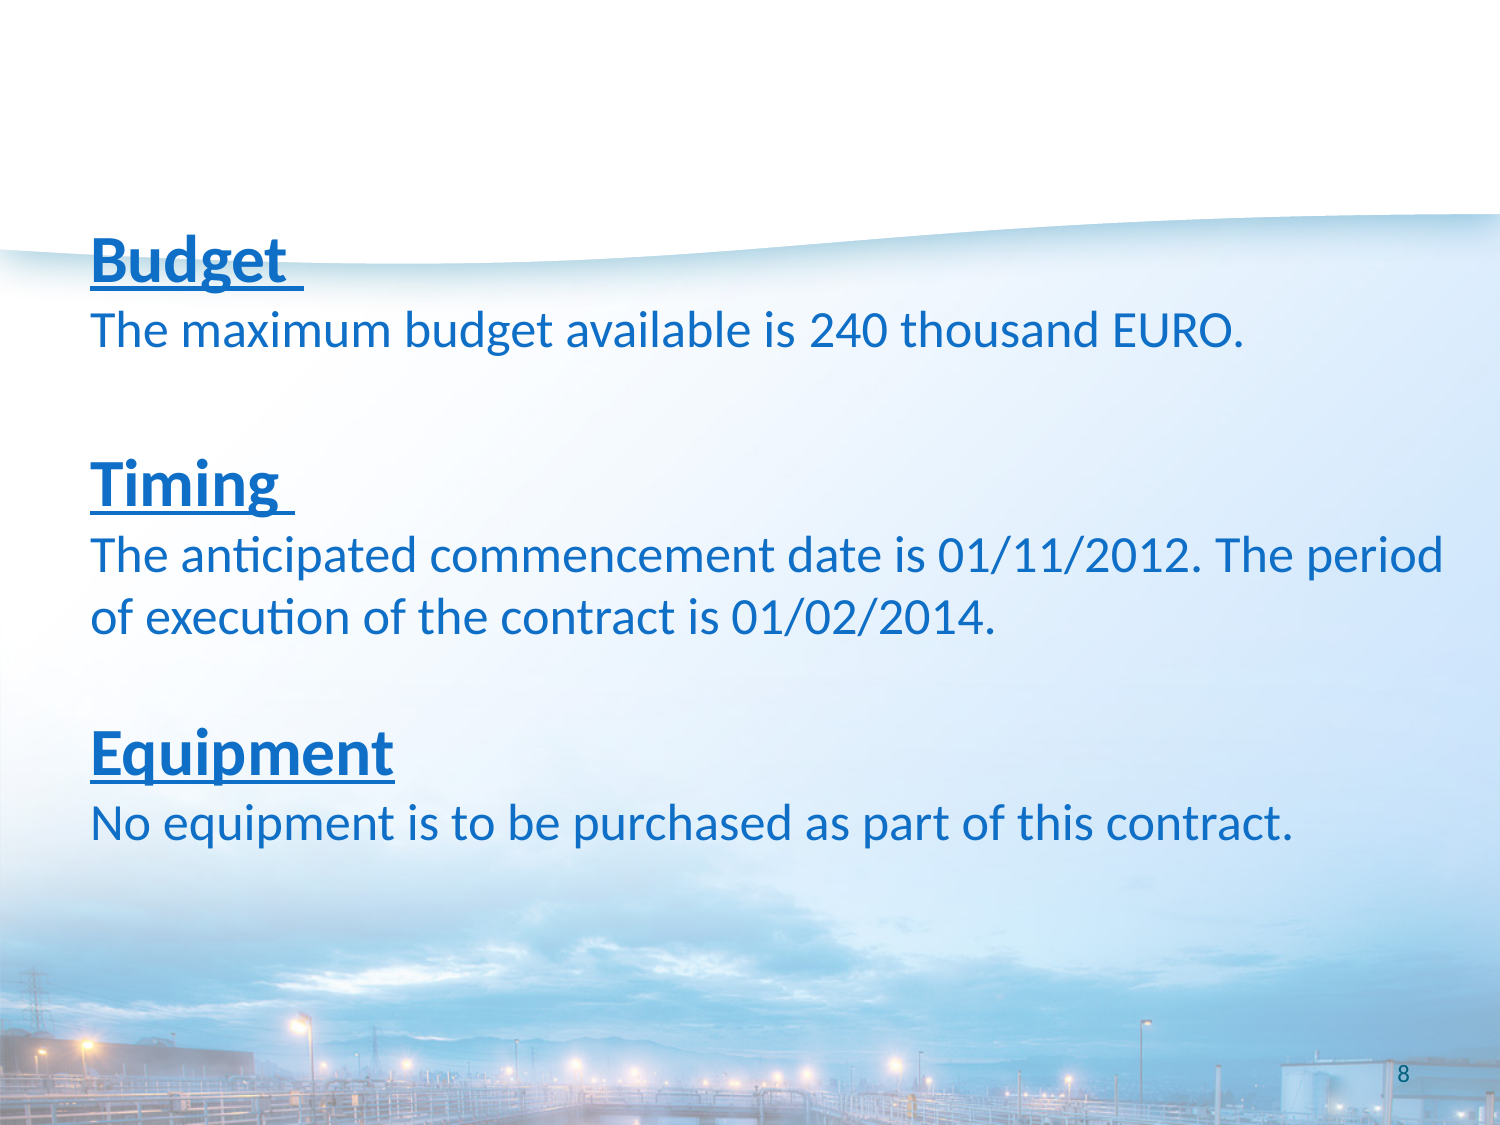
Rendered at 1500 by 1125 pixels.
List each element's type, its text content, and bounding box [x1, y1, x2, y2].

picture [0, 215, 1500, 1125]
title Budget The maximum budget available is 240 thousand EURO. Timing The anticipated commencement date is 01/11/2012. The period of execution of the contract is 01/02/2014. Equipment No equipment is to be purchased as part of this contract. [75, 42, 1483, 1024]
slide_number 8 [1074, 1042, 1425, 1103]
